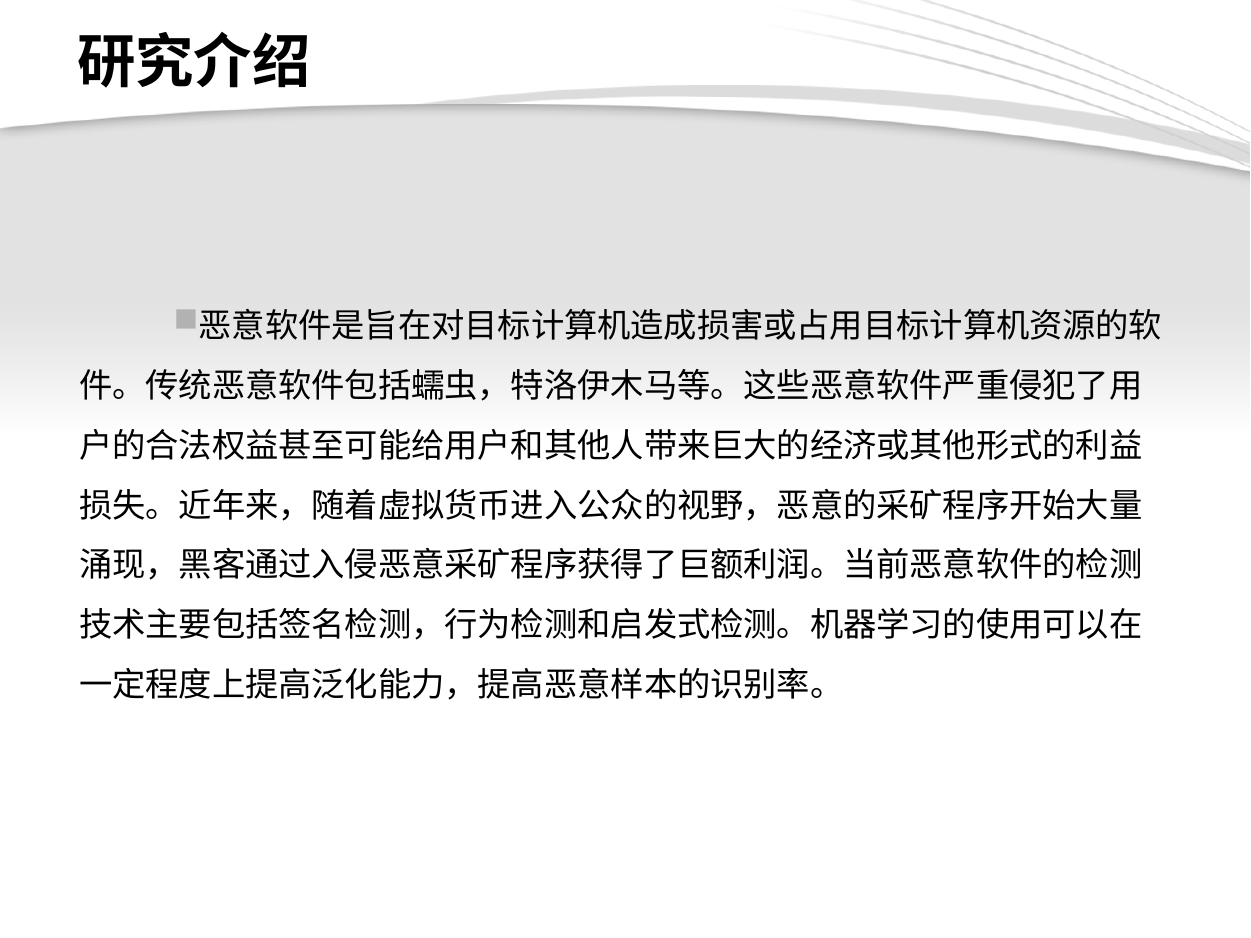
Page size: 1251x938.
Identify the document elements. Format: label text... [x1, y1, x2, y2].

text_box 恶意软件是旨在对目标计算机造成损害或占用目标计算机资源的软件。传统恶意软件包括蠕虫，特洛伊木马等。这些恶意软件严重侵犯了用户的合法权益甚至可能给用户和其他人带来巨大的经济或其他形式的利益损失。近年来，随着虚拟货币进入公众的视野，恶意的采矿程序开始大量涌现，黑客通过入侵恶意采矿程序获得了巨额利润。当前恶意软件的检测技术主要包括签名检测，行为检测和启发式检测。机器学习的使用可以在一定程度上提高泛化能力，提高恶意样本的识别率。 [64, 276, 1191, 711]
picture [0, 0, 1250, 938]
title 研究介绍 [62, 0, 1188, 119]
